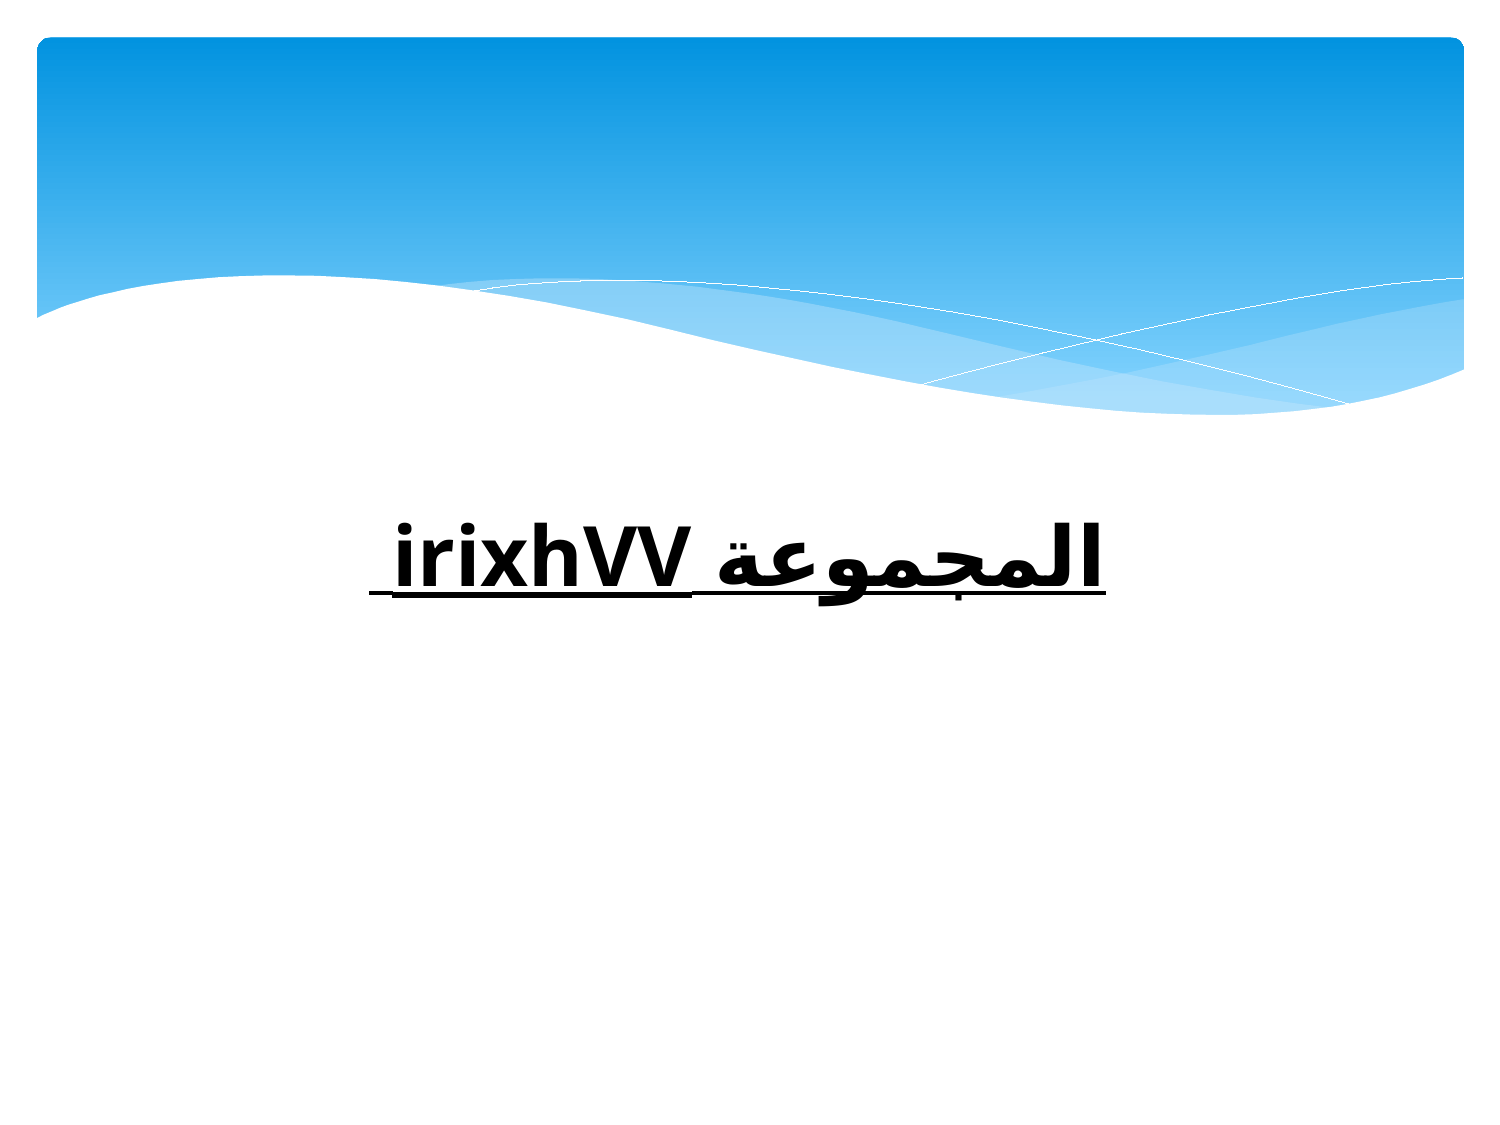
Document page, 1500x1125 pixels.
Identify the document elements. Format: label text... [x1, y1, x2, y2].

title المجموعة irixhVV [62, 450, 1413, 656]
